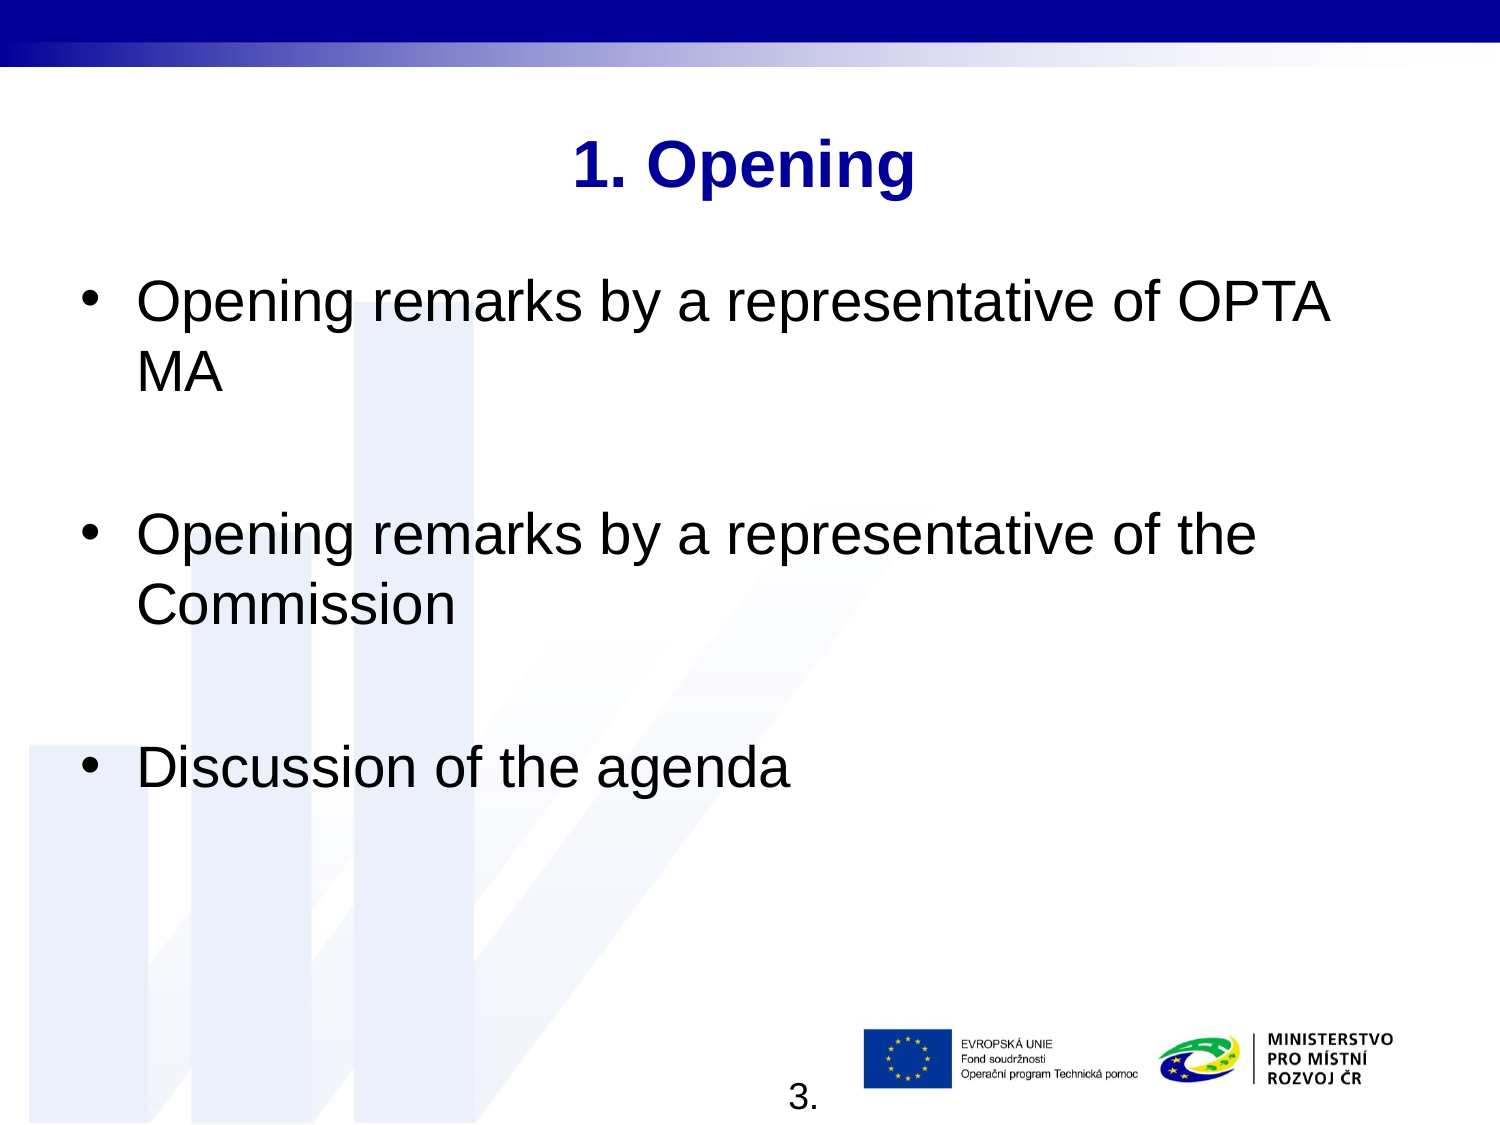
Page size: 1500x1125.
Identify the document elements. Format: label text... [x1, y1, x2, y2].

title 1. Opening [64, 113, 1425, 197]
list Opening remarks by a representative of OPTA MA Opening remarks by a representative of the Commission Discussion of the agenda [64, 255, 1425, 1012]
text_box 3. [773, 1064, 857, 1125]
picture [29, 302, 1412, 1125]
